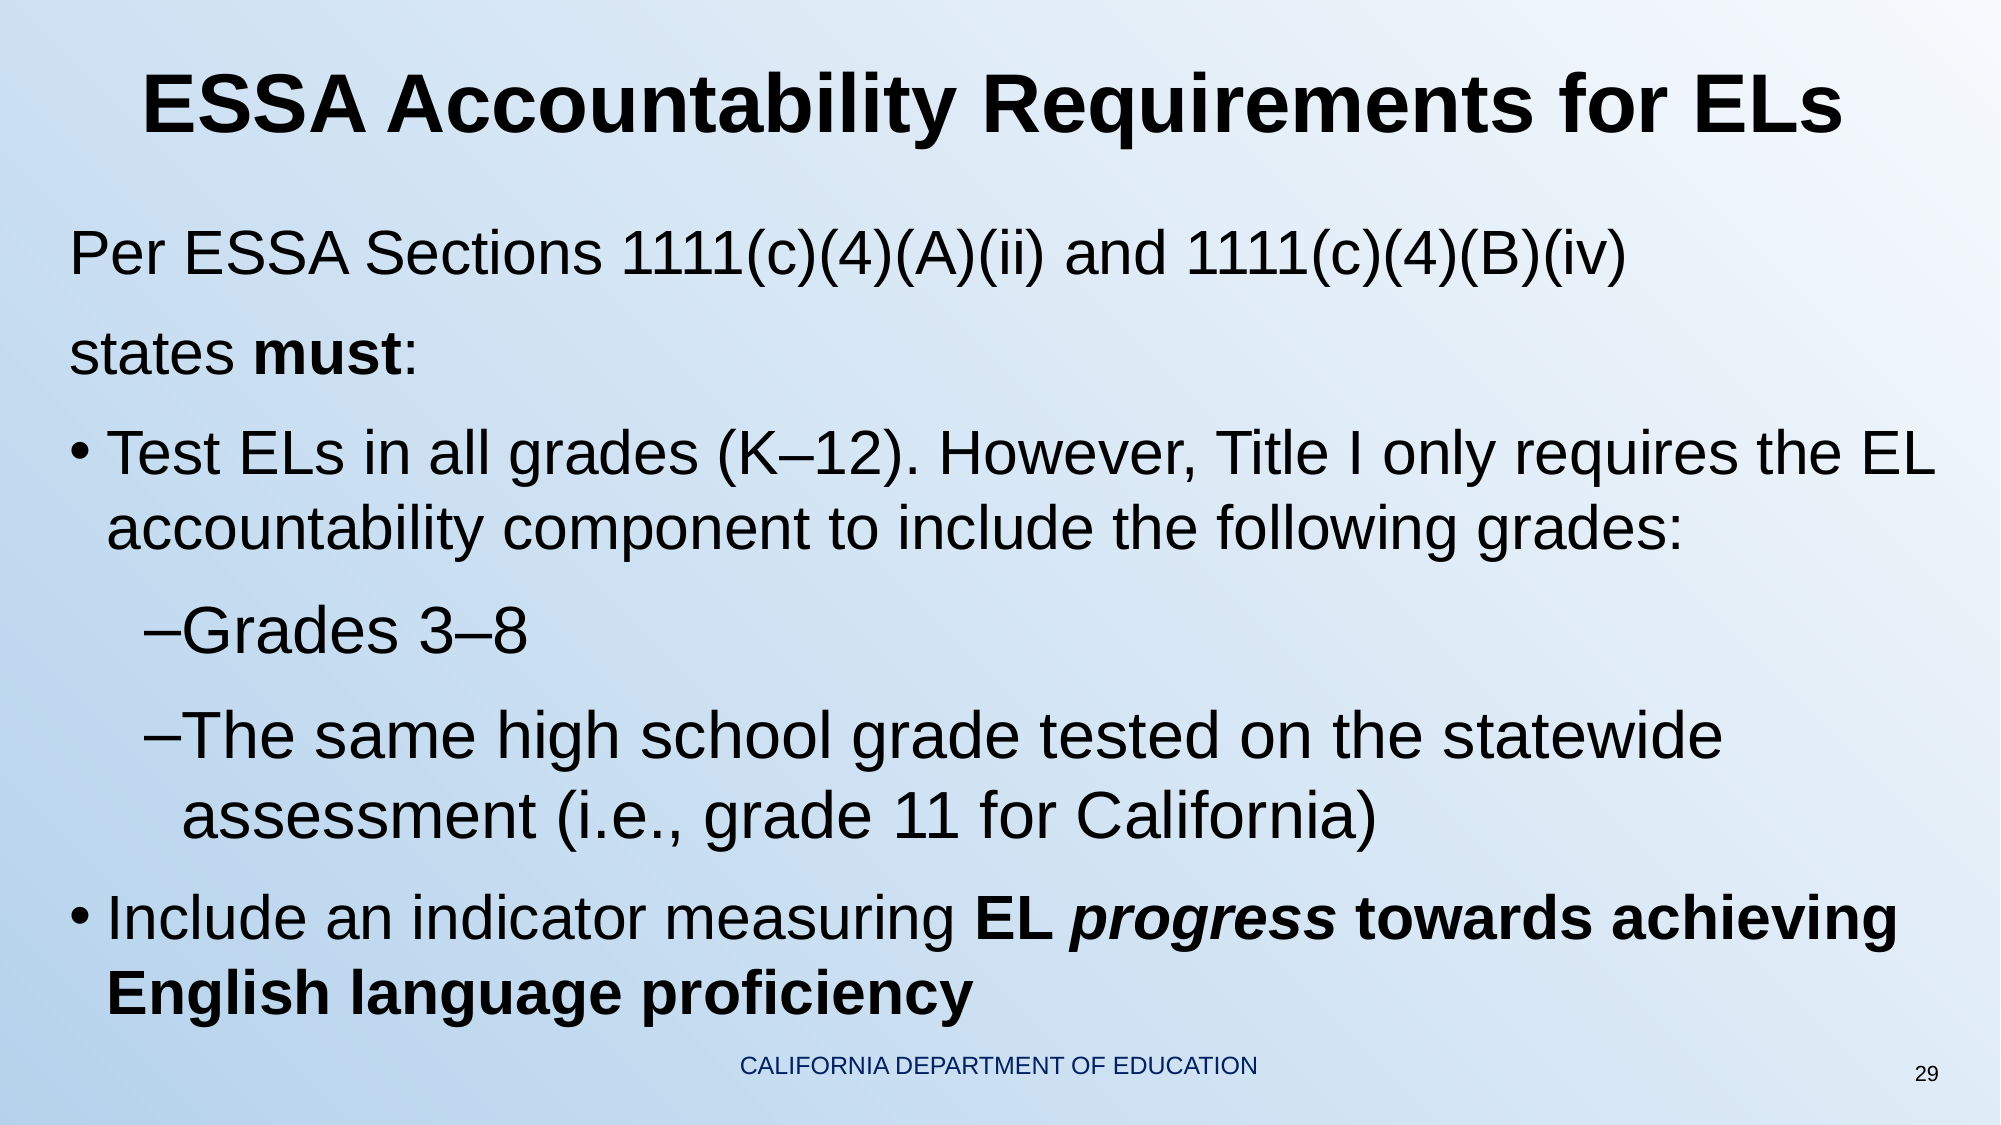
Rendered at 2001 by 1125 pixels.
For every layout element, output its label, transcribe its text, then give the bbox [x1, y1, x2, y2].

list Per ESSA Sections 1111(c)(4)(A)(ii) and 1111(c)(4)(B)(iv) states must: Test ELs in all grades (K–12). However, Title I only requires the EL accountability component to include the following grades: Grades 3–8 The same high school grade tested on the statewide assessment (i.e., grade 11 for California) Include an indicator measuring EL progress towards achieving English language proficiency [54, 204, 1968, 1087]
title ESSA Accountability Requirements for ELs [54, 61, 1935, 151]
slide_number 29 [1504, 1042, 1954, 1103]
